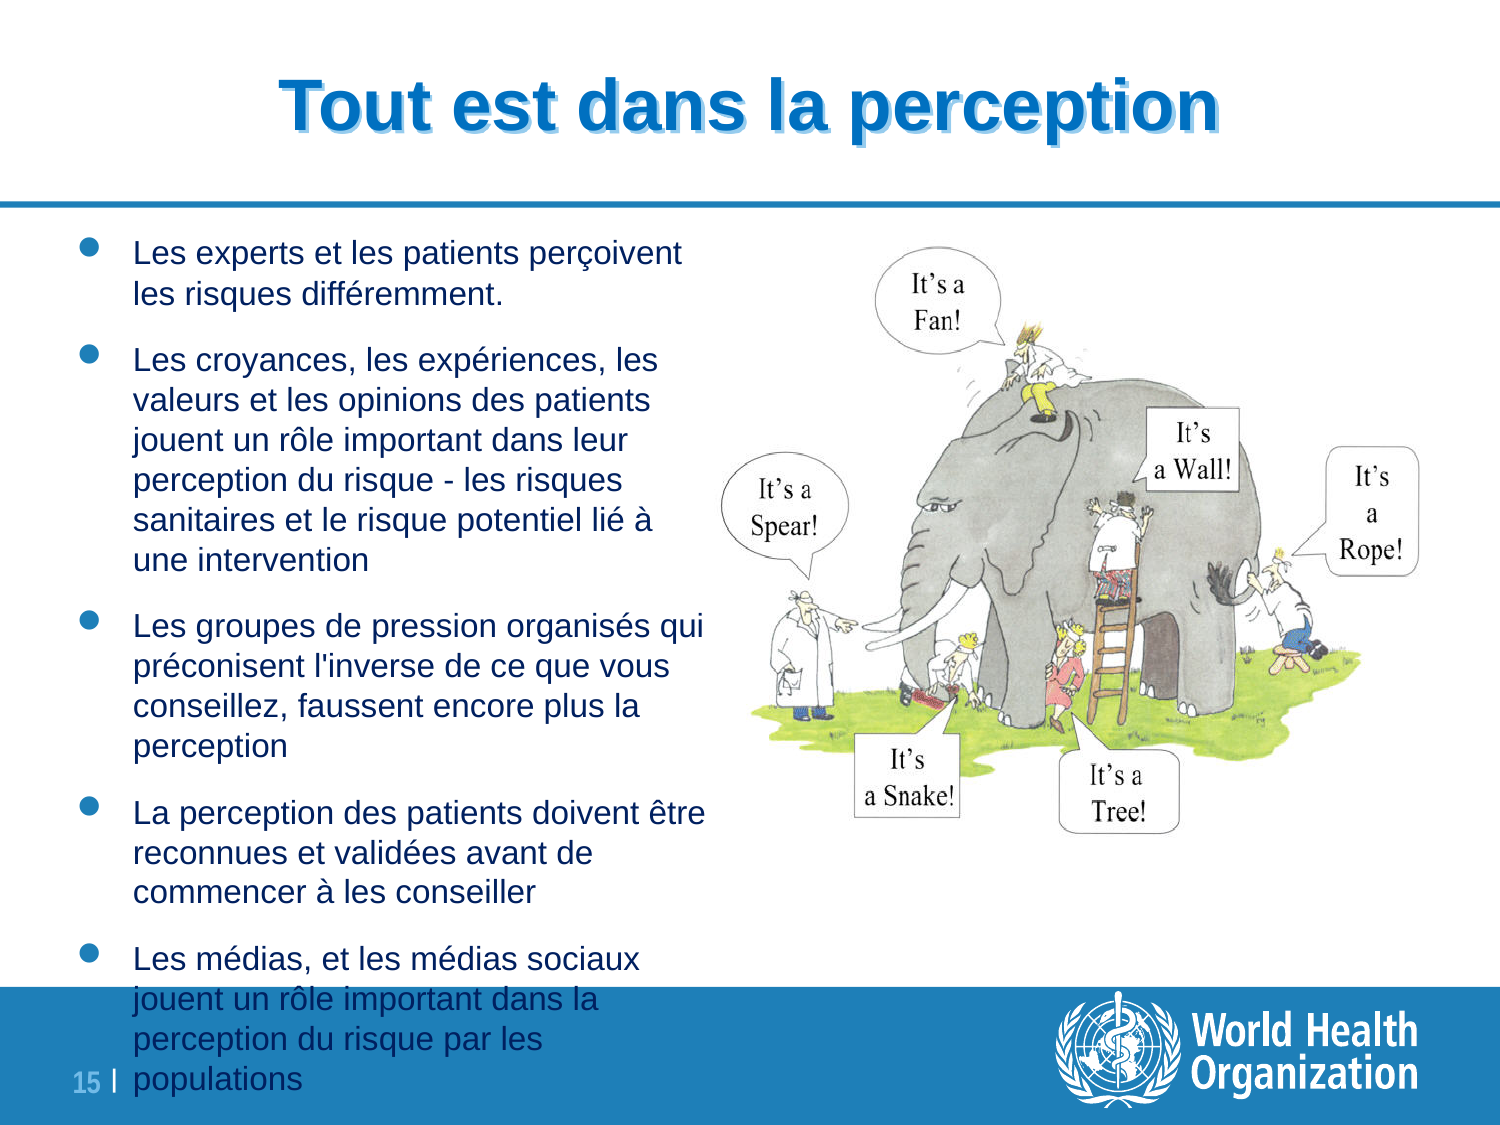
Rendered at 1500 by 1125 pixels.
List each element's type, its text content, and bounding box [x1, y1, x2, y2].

list Les experts et les patients perçoivent les risques différemment. Les croyances, les expériences, les valeurs et les opinions des patients jouent un rôle important dans leur perception du risque - les risques sanitaires et le risque potentiel lié à une intervention Les groupes de pression organisés qui préconisent l'inverse de ce que vous conseillez, faussent encore plus la perception La perception des patients doivent être reconnues et validées avant de commencer à les conseiller Les médias, et les médias sociaux jouent un rôle important dans la perception du risque par les populations [76, 231, 709, 1006]
picture [714, 239, 1471, 859]
title Tout est dans la perception [0, 0, 1500, 204]
